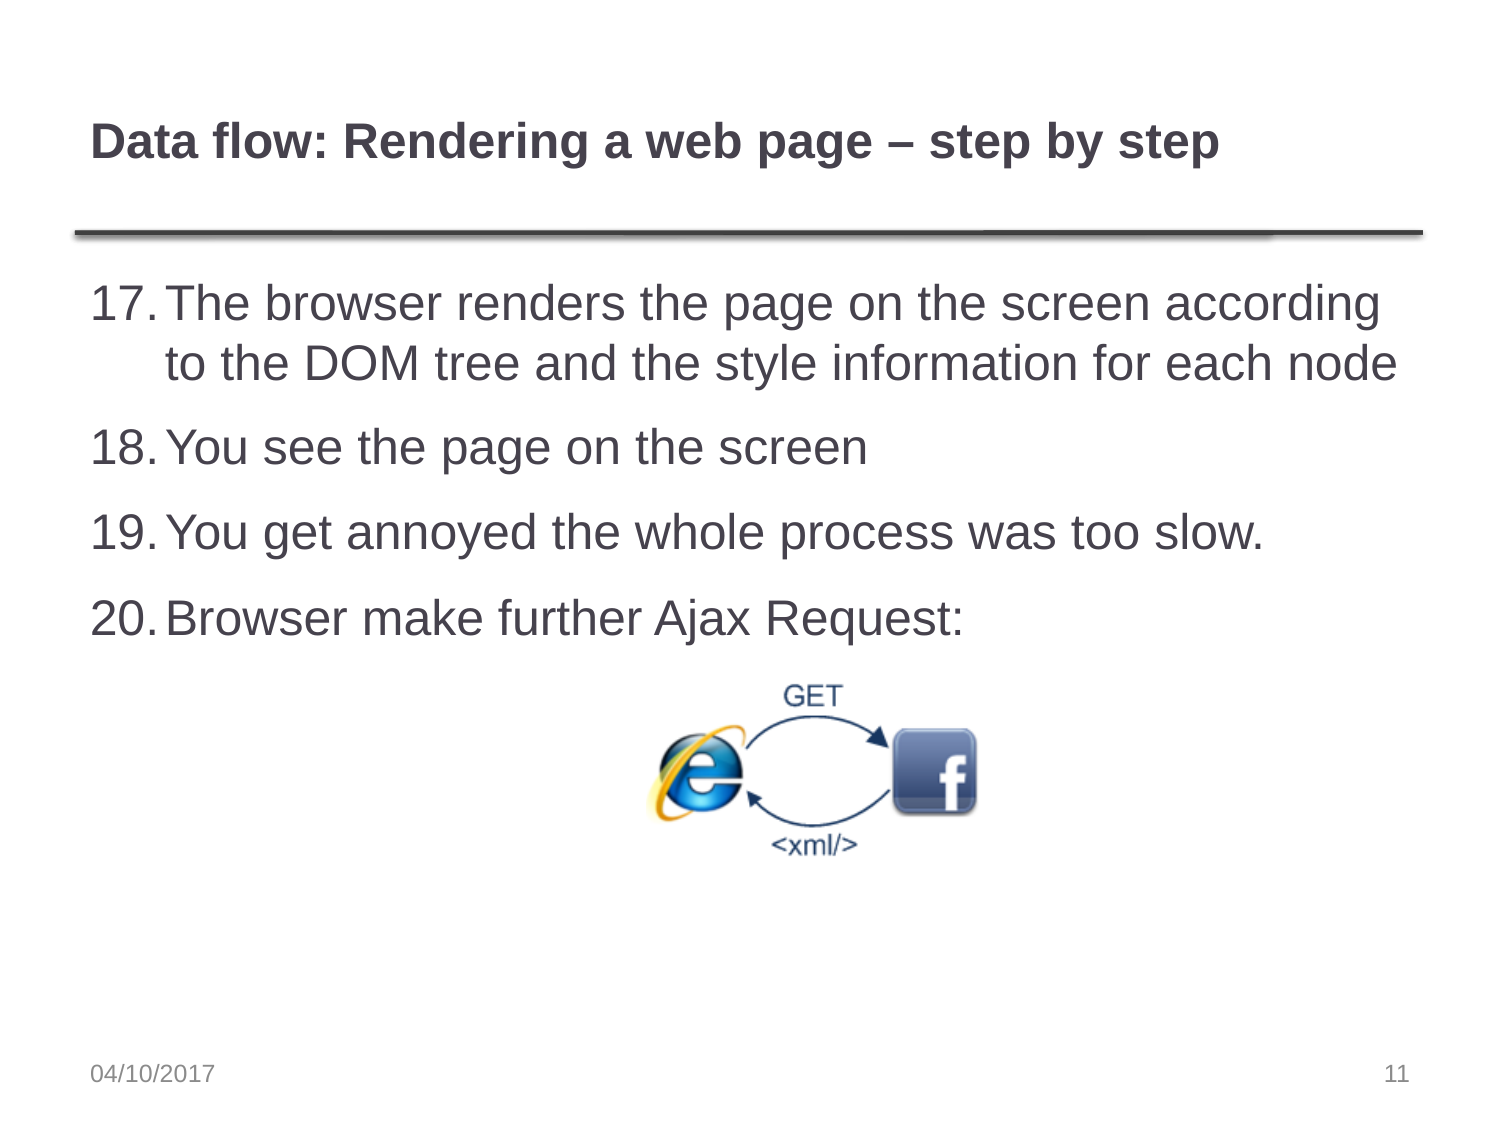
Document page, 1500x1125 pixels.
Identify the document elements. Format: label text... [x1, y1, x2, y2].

slide_number 11 [1074, 1042, 1425, 1103]
title Data flow: Rendering a web page – step by step [74, 44, 1272, 233]
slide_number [75, 1042, 425, 1103]
picture [646, 675, 982, 864]
list The browser renders the page on the screen according to the DOM tree and the style information for each node You see the page on the screen You get annoyed the whole process was too slow. Browser make further Ajax Request: [75, 262, 1425, 1005]
